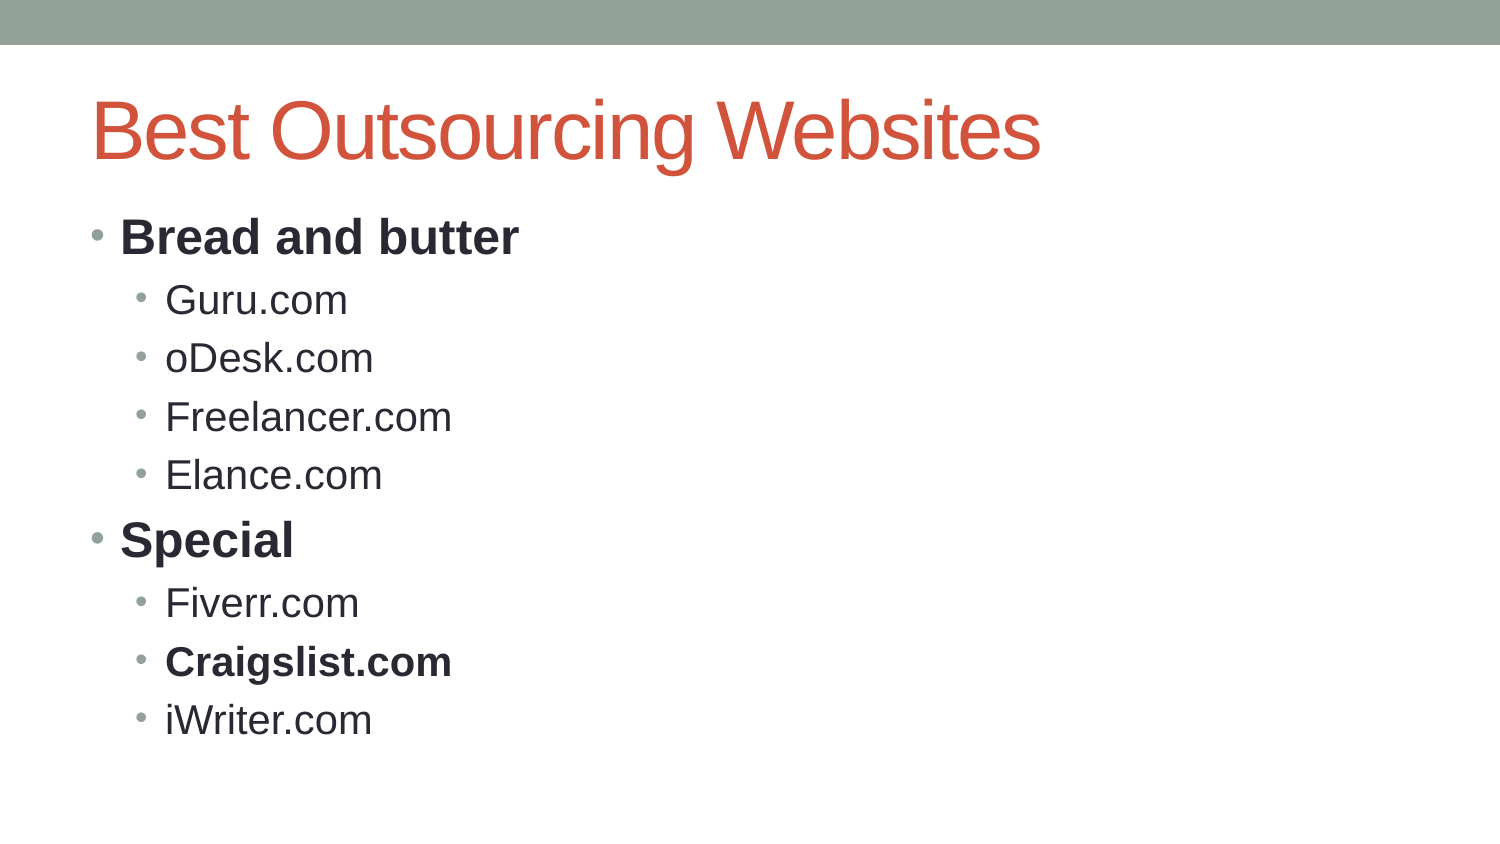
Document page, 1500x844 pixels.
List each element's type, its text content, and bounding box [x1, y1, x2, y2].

list Bread and butter Guru.com oDesk.com Freelancer.com Elance.com Special Fiverr.com Craigslist.com iWriter.com [75, 196, 1425, 797]
title Best Outsourcing Websites [75, 65, 1425, 188]
